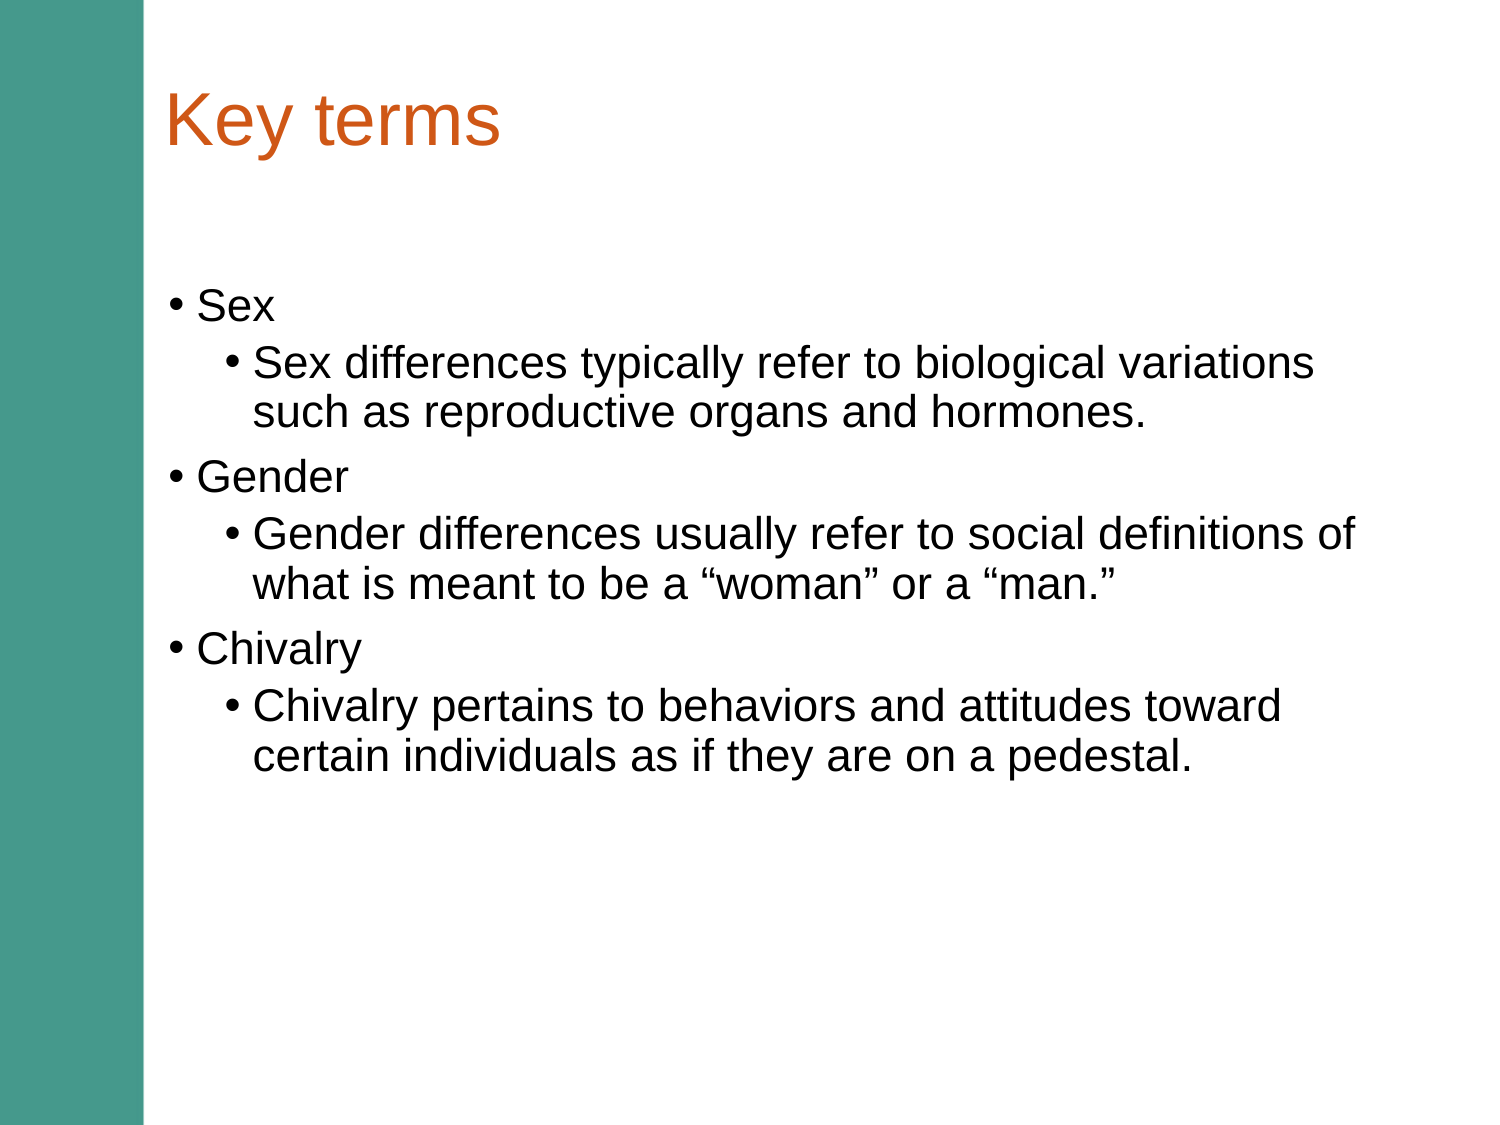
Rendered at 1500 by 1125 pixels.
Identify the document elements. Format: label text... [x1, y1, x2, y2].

picture [0, 0, 1500, 1125]
list Sex Sex differences typically refer to biological variations such as reproductive organs and hormones. Gender Gender differences usually refer to social definitions of what is meant to be a “woman” or a “man.” Chivalry Chivalry pertains to behaviors and attitudes toward certain individuals as if they are on a pedestal. [153, 273, 1413, 1049]
title Key terms [149, 50, 1444, 192]
